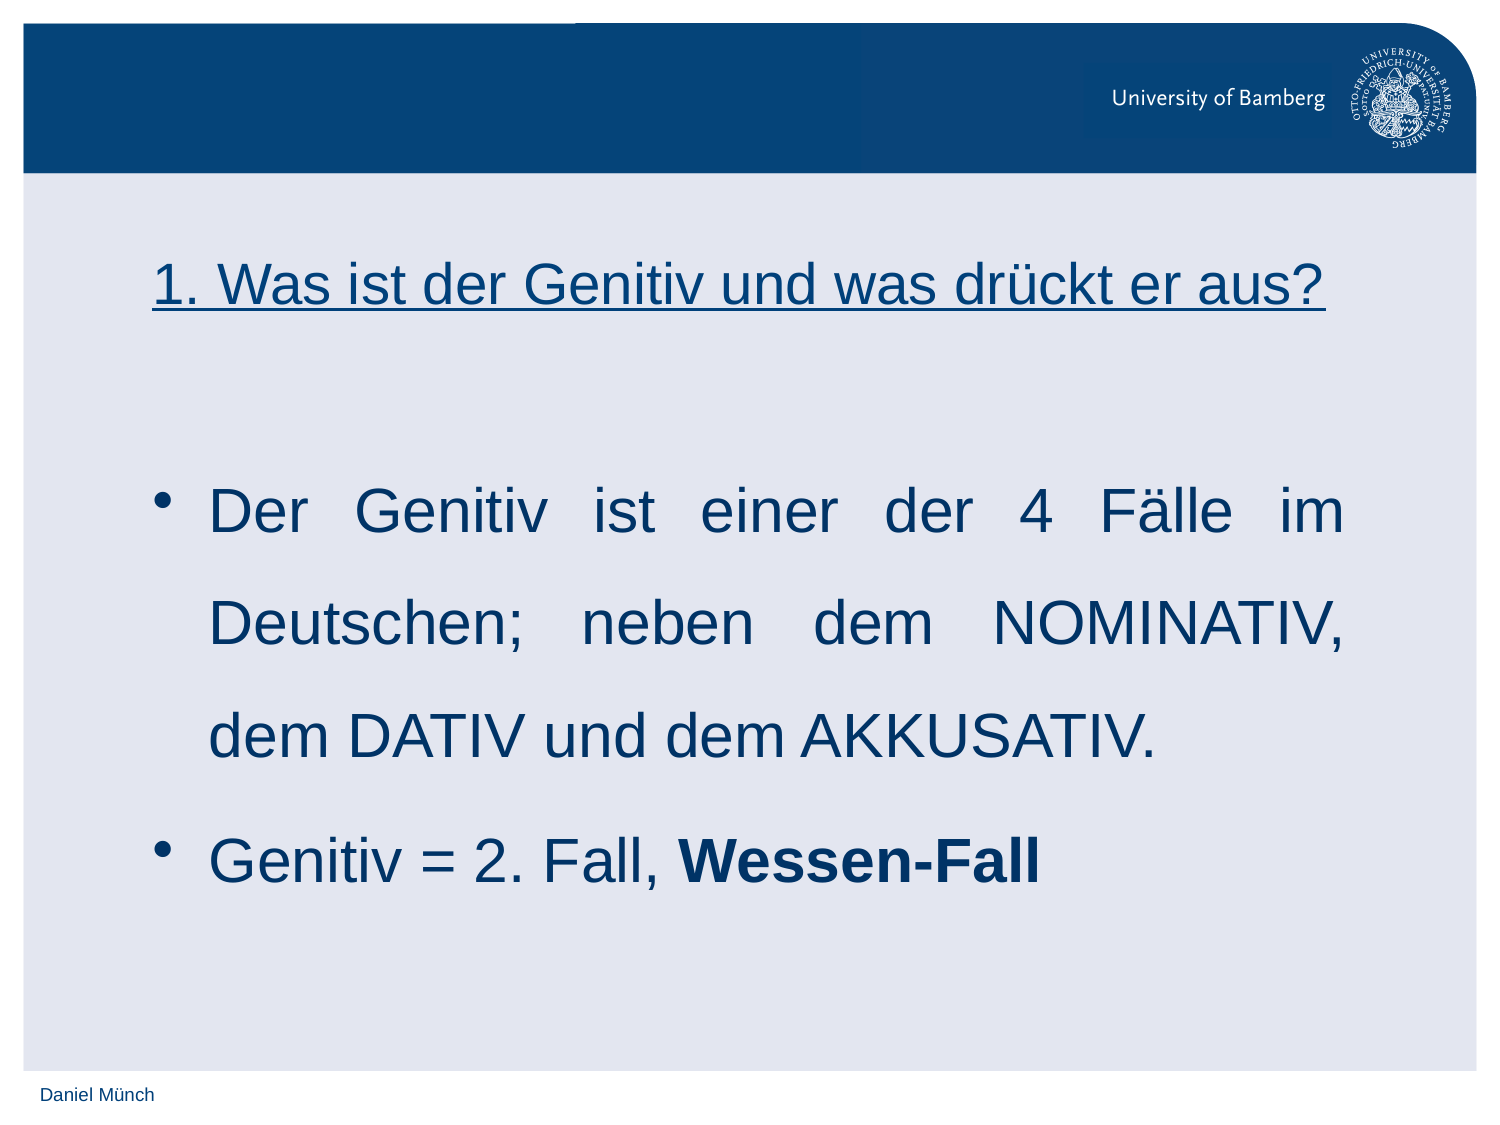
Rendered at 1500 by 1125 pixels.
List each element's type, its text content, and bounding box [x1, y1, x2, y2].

title 1. Was ist der Genitiv und was drückt er aus? [137, 187, 1363, 375]
list Der Genitiv ist einer der 4 Fälle im Deutschen; neben dem NOMINATIV, dem DATIV und dem AKKUSATIV. Genitiv = 2. Fall, Wessen-Fall [137, 425, 1363, 1008]
picture [0, 0, 1500, 1125]
